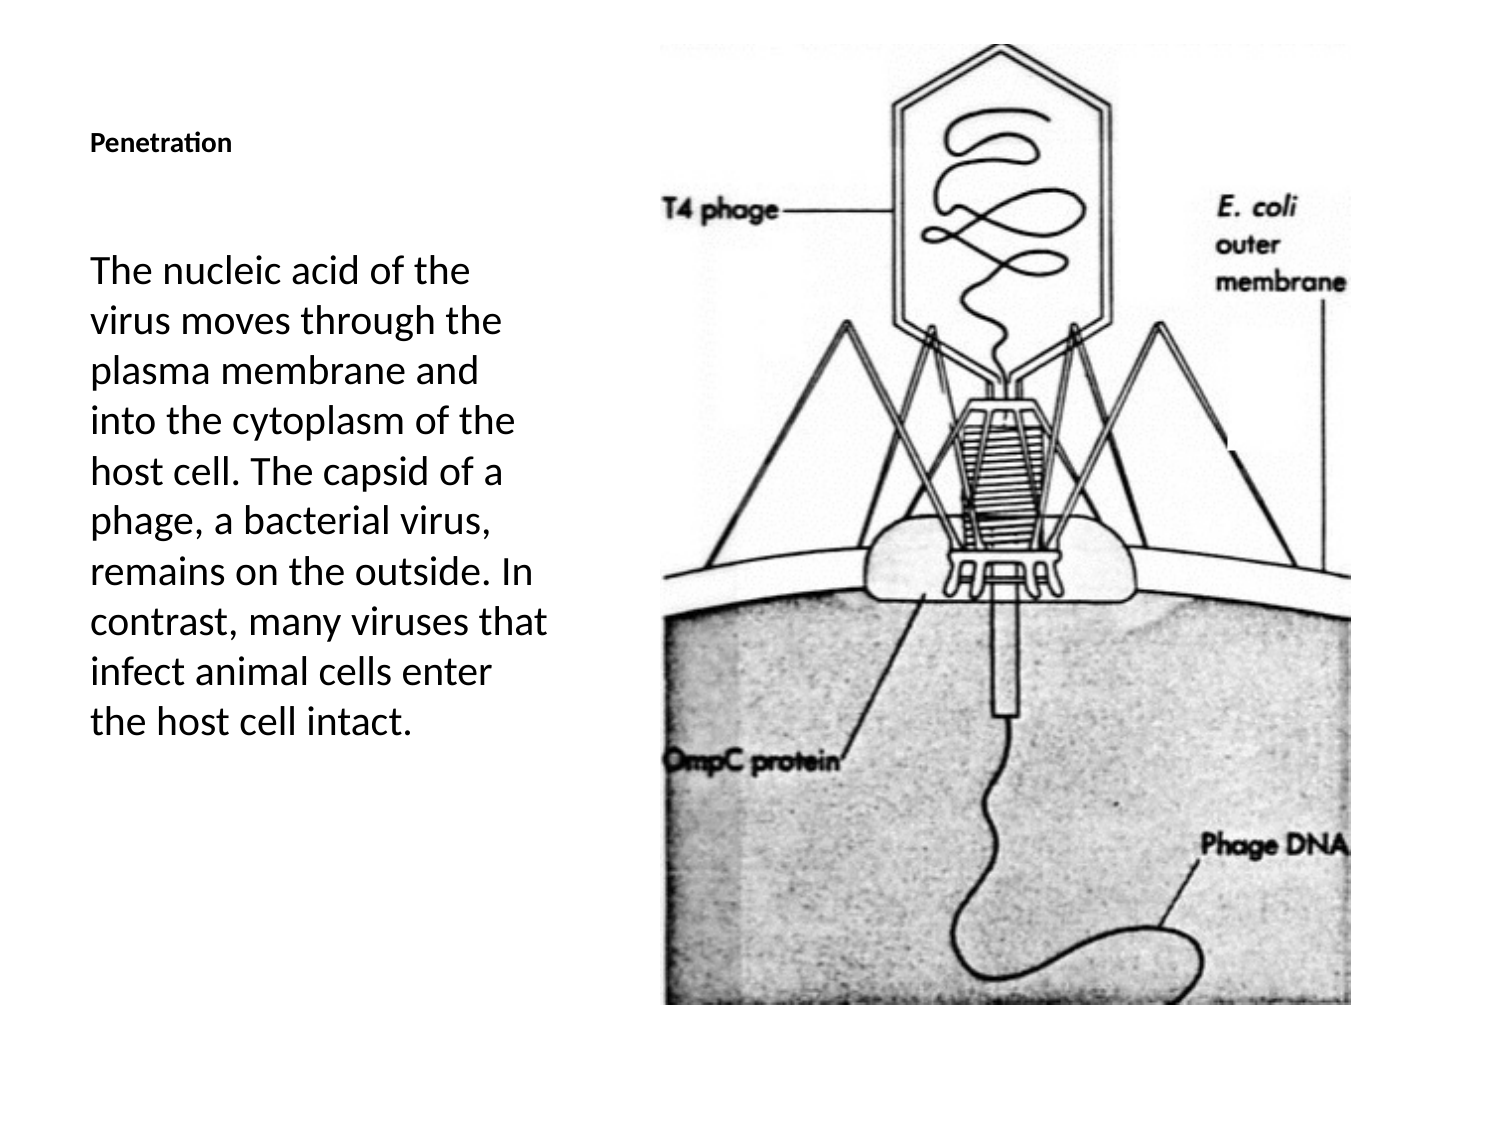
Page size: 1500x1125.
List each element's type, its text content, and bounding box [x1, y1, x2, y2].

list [660, 44, 1352, 1006]
title Penetration [75, 44, 569, 235]
list The nucleic acid of the virus moves through the plasma membrane and into the cytoplasm of the host cell. The capsid of a phage, a bacterial virus, remains on the outside. In contrast, many viruses that infect animal cells enter the host cell intact. [75, 235, 569, 1005]
